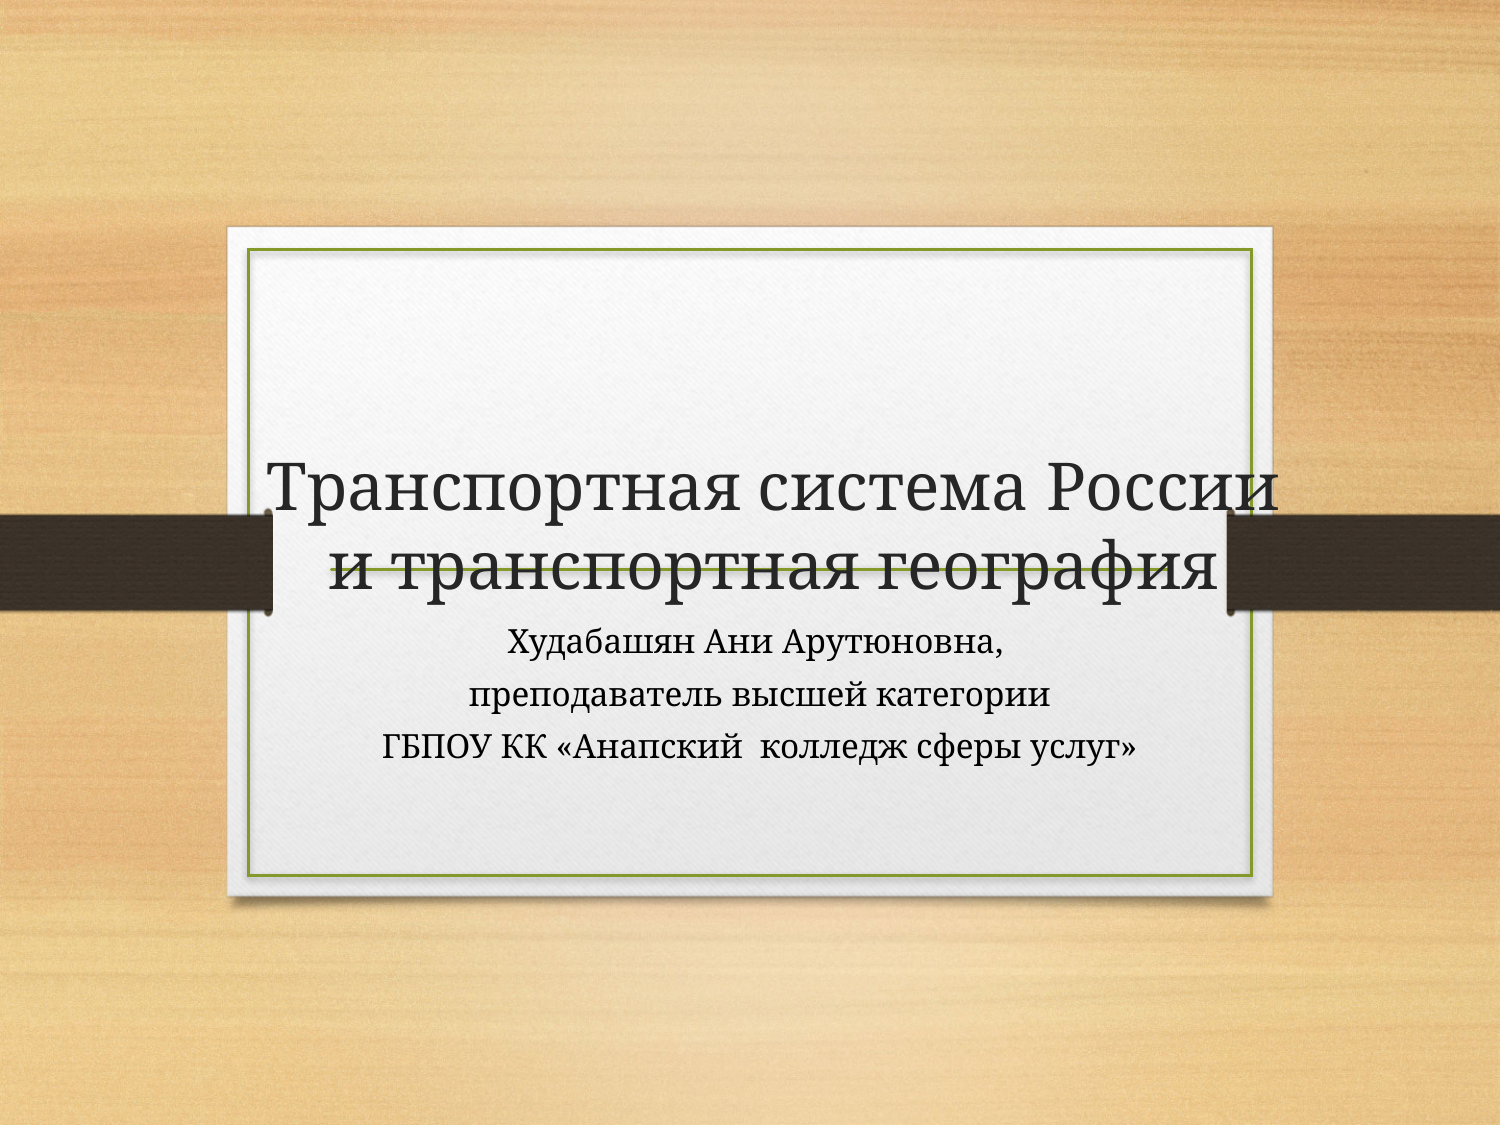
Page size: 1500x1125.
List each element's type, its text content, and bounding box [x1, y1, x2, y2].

title Транспортная система России и транспортная география [230, 432, 1317, 611]
picture [0, 0, 1500, 1125]
subtitle Худабашян Ани Арутюновна, преподаватель высшей категории ГБПОУ КК «Анапский колледж сферы услуг» [324, 613, 1196, 840]
